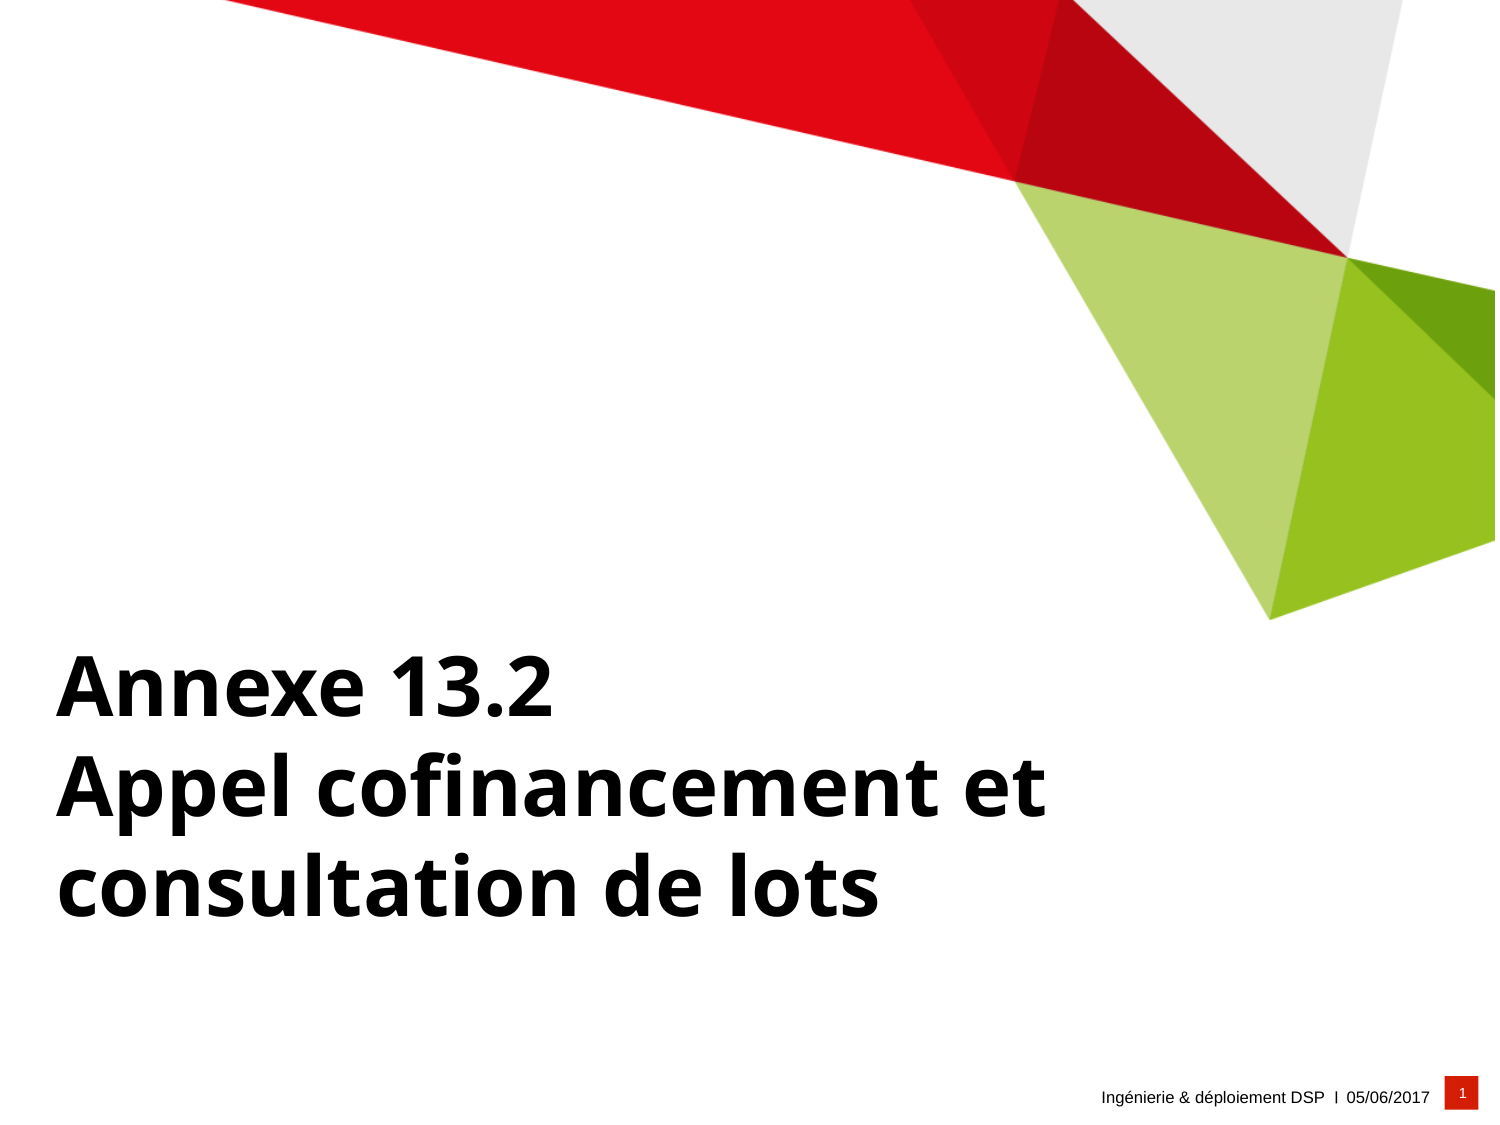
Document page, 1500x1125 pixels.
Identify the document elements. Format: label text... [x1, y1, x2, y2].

picture [3, 0, 1495, 839]
title Annexe 13.2 Appel cofinancement et consultation de lots [41, 609, 1436, 941]
